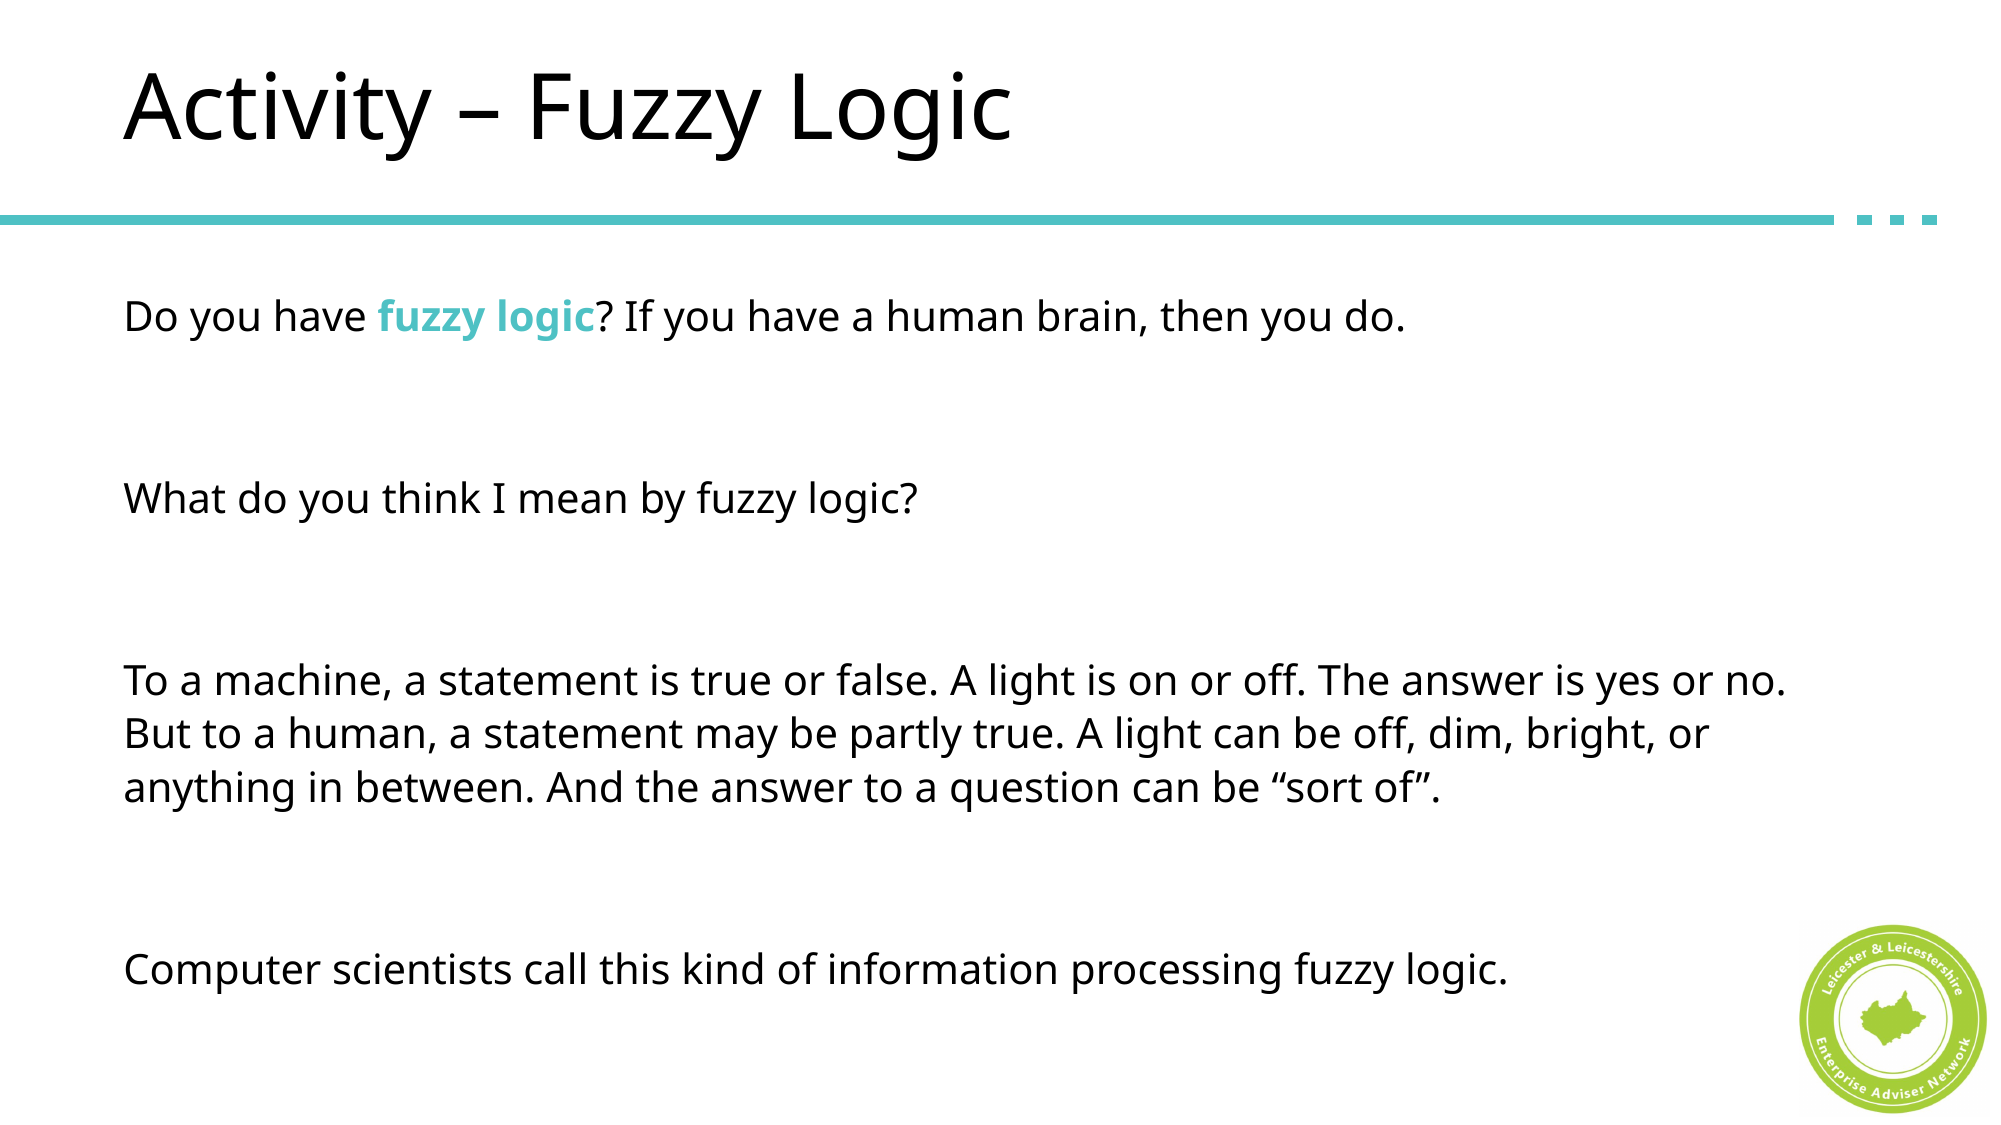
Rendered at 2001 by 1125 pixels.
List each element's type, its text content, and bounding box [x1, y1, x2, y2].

picture [1799, 920, 1990, 1117]
list Do you have fuzzy logic? If you have a human brain, then you do. What do you think I mean by fuzzy logic? To a machine, a statement is true or false. A light is on or off. The answer is yes or no. But to a human, a statement may be partly true. A light can be off, dim, bright, or anything in between. And the answer to a question can be “sort of”. Computer scientists call this kind of information processing fuzzy logic. [108, 278, 1834, 993]
title Activity – Fuzzy Logic [108, 41, 1800, 177]
text_box [0, 215, 1834, 225]
text_box [1890, 215, 1904, 225]
text_box [1922, 215, 1937, 225]
text_box [1857, 215, 1872, 225]
